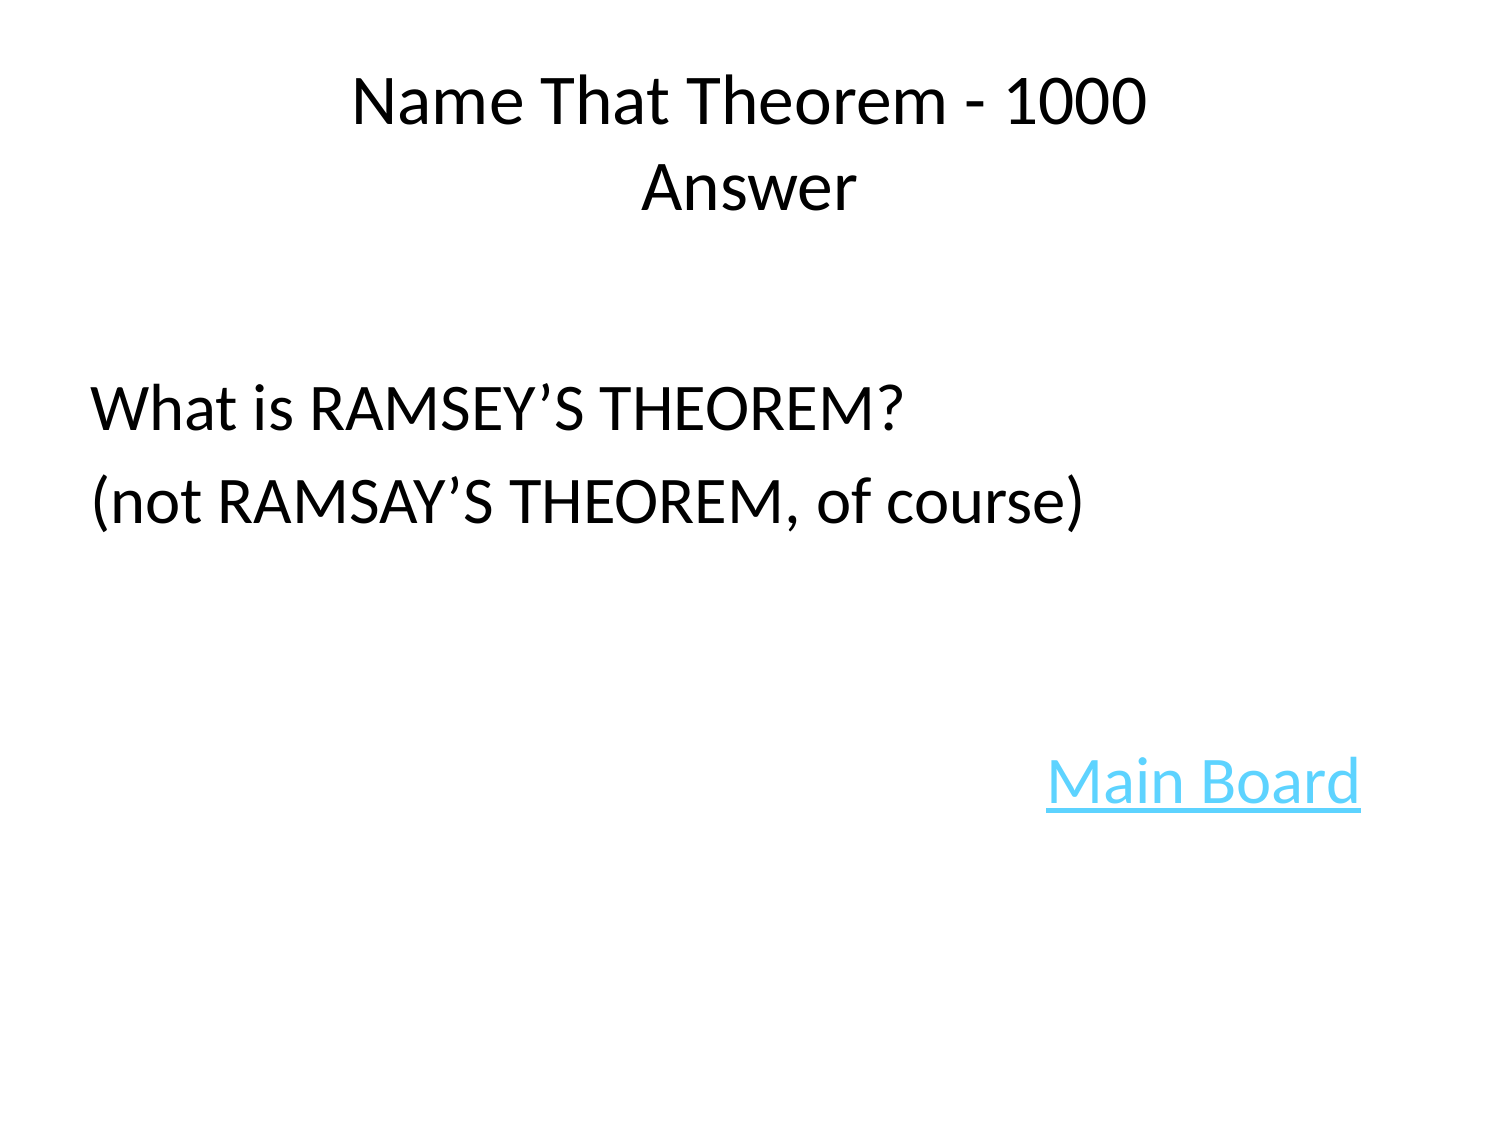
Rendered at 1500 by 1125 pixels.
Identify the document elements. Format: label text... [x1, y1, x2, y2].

title Name That Theorem - 1000 Answer [75, 45, 1425, 233]
list What is RAMSEY’S THEOREM? (not RAMSAY’S THEOREM, of course) Main Board [75, 262, 1425, 1005]
